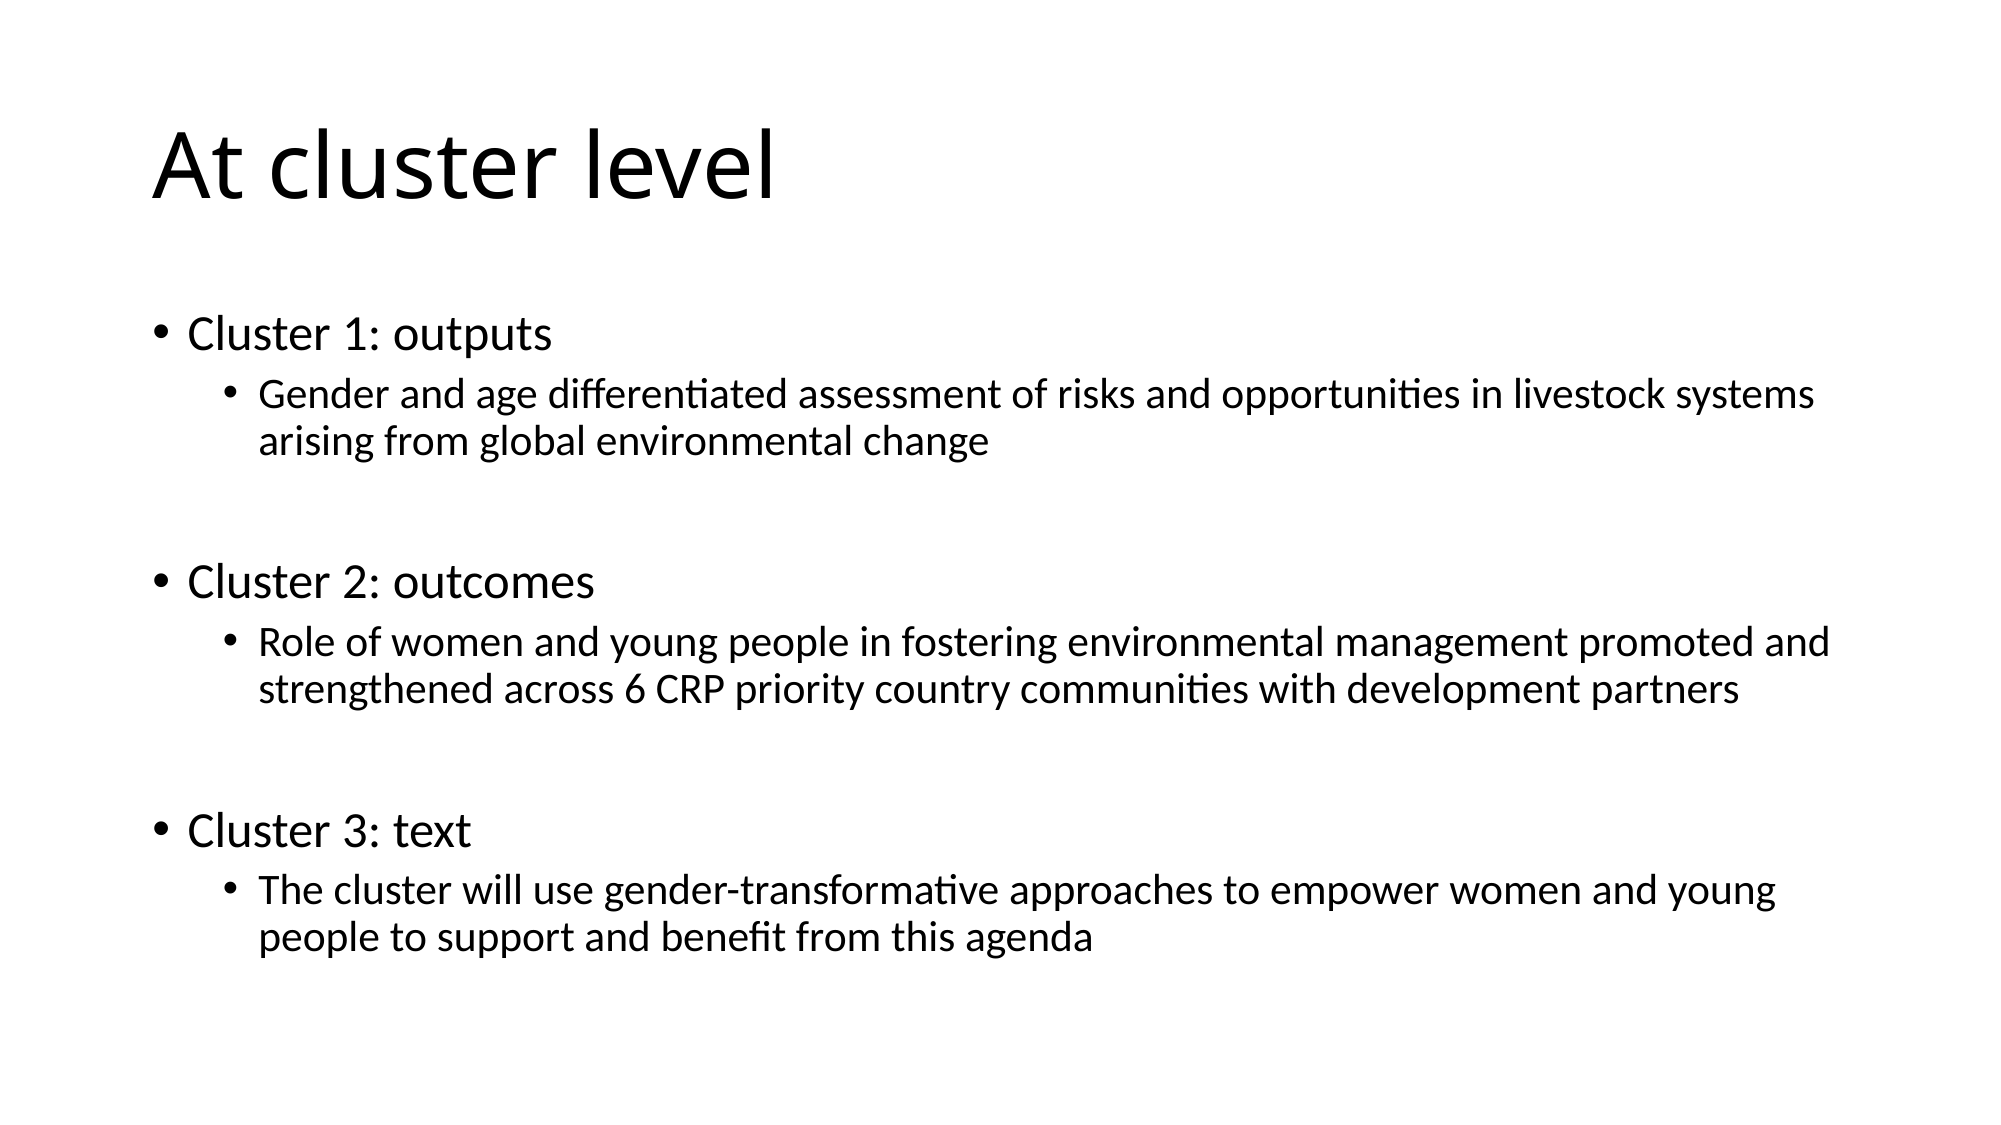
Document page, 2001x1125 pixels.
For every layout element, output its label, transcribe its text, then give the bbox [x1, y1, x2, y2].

title At cluster level [137, 59, 1863, 278]
list Cluster 1: outputs Gender and age differentiated assessment of risks and opportunities in livestock systems arising from global environmental change Cluster 2: outcomes Role of women and young people in fostering environmental management promoted and strengthened across 6 CRP priority country communities with development partners Cluster 3: text The cluster will use gender-transformative approaches to empower women and young people to support and benefit from this agenda [137, 299, 1863, 1014]
